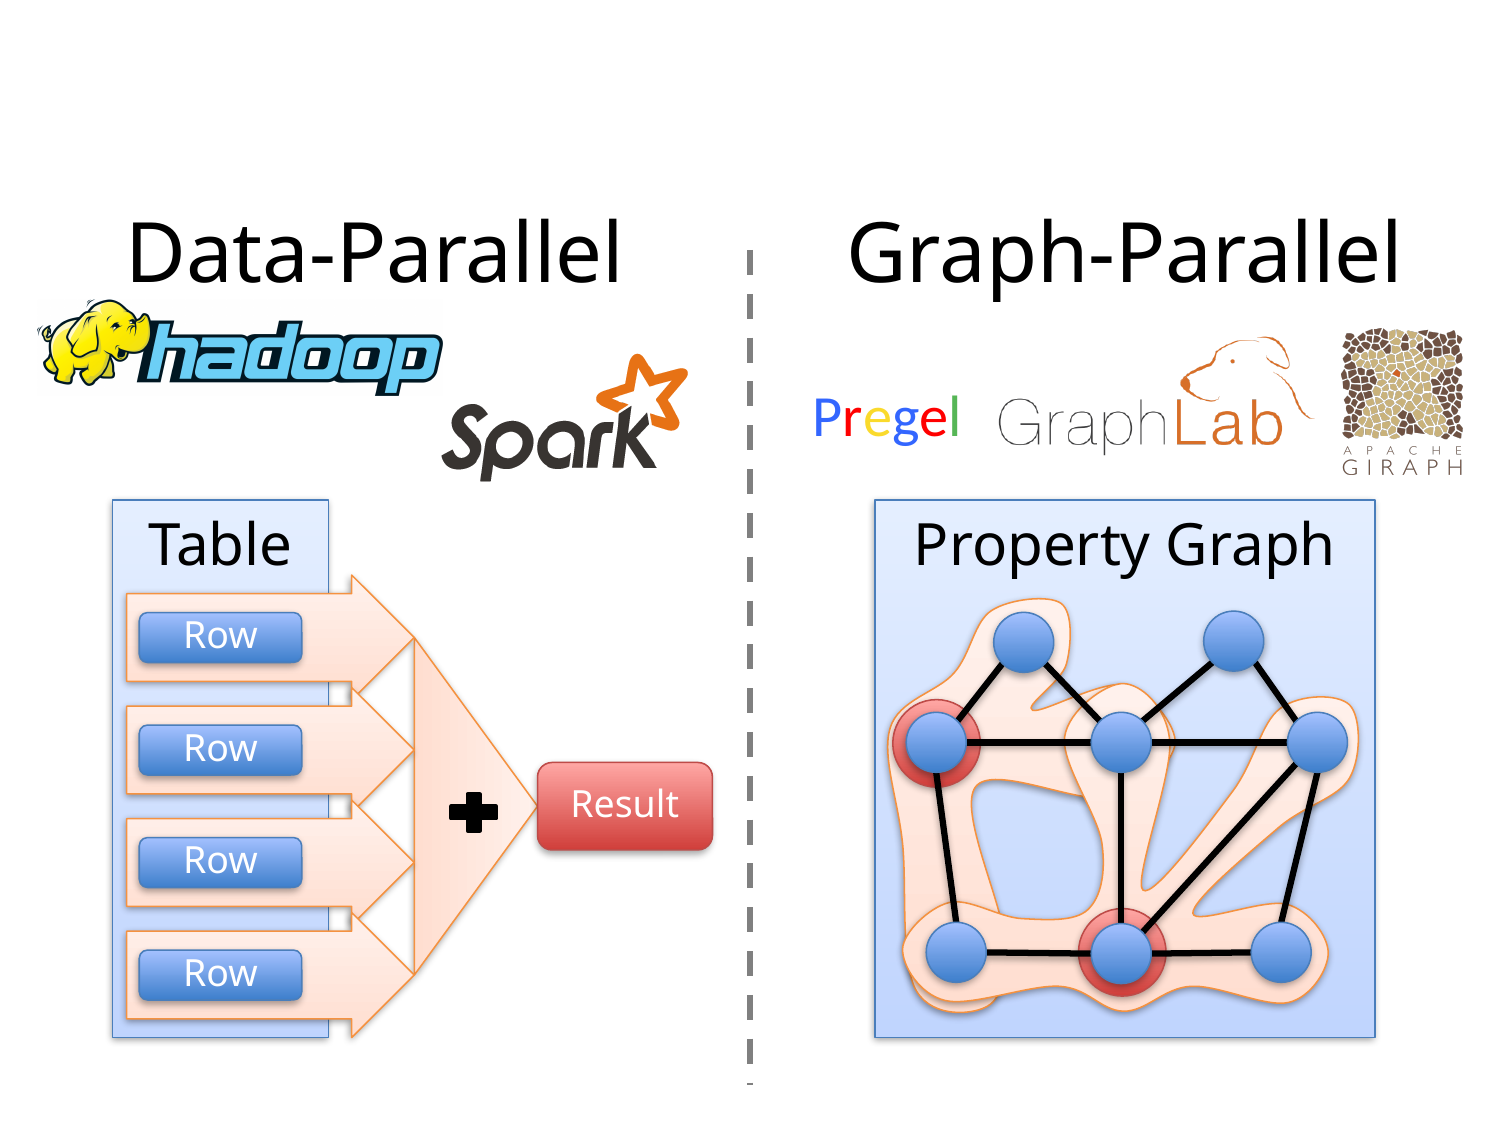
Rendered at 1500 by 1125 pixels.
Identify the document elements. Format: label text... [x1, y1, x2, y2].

text_box Data-Parallel [0, 191, 749, 307]
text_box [786, 327, 1463, 1038]
text_box Graph-Parallel [749, 191, 1500, 307]
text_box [37, 299, 713, 1038]
